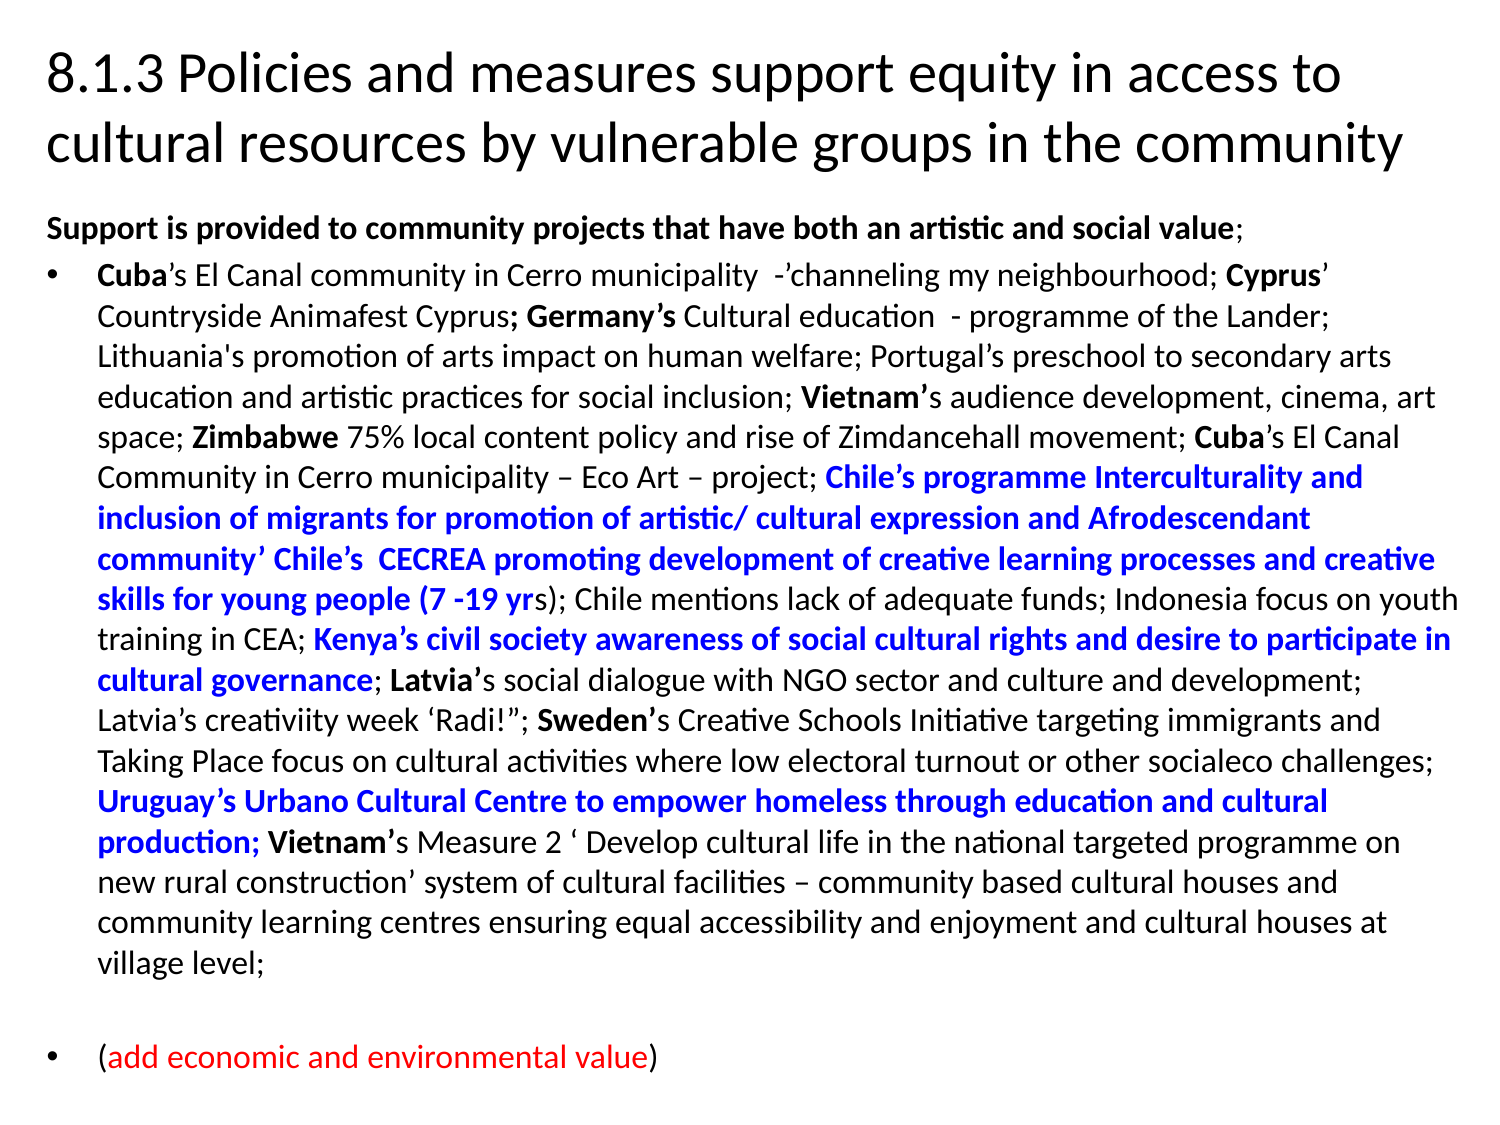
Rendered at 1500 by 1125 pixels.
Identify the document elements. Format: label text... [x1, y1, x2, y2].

title 8.1.3 Policies and measures support equity in access to cultural resources by vulnerable groups in the community [31, 10, 1482, 198]
list Support is provided to community projects that have both an artistic and social value; Cuba’s El Canal community in Cerro municipality -’channeling my neighbourhood; Cyprus’ Countryside Animafest Cyprus; Germany’s Cultural education - programme of the Lander; Lithuania's promotion of arts impact on human welfare; Portugal’s preschool to secondary arts education and artistic practices for social inclusion; Vietnam’s audience development, cinema, art space; Zimbabwe 75% local content policy and rise of Zimdancehall movement; Cuba’s El Canal Community in Cerro municipality – Eco Art – project; Chile’s programme Interculturality and inclusion of migrants for promotion of artistic/ cultural expression and Afrodescendant community’ Chile’s CECREA promoting development of creative learning processes and creative skills for young people (7 -19 yrs); Chile mentions lack of adequate funds; Indonesia focus on youth training in CEA; Kenya’s civil society awareness of social cultural rights and desire to participate in cultural governance; Latvia’s social dialogue with NGO sector and culture and development; Latvia’s creativiity week ‘Radi!”; Sweden’s Creative Schools Initiative targeting immigrants and Taking Place focus on cultural activities where low electoral turnout or other socialeco challenges; Uruguay’s Urbano Cultural Centre to empower homeless through education and cultural production; Vietnam’s Measure 2 ‘ Develop cultural life in the national targeted programme on new rural construction’ system of cultural facilities – community based cultural houses and community learning centres ensuring equal accessibility and enjoyment and cultural houses at village level; (add economic and environmental value) [31, 198, 1482, 1125]
